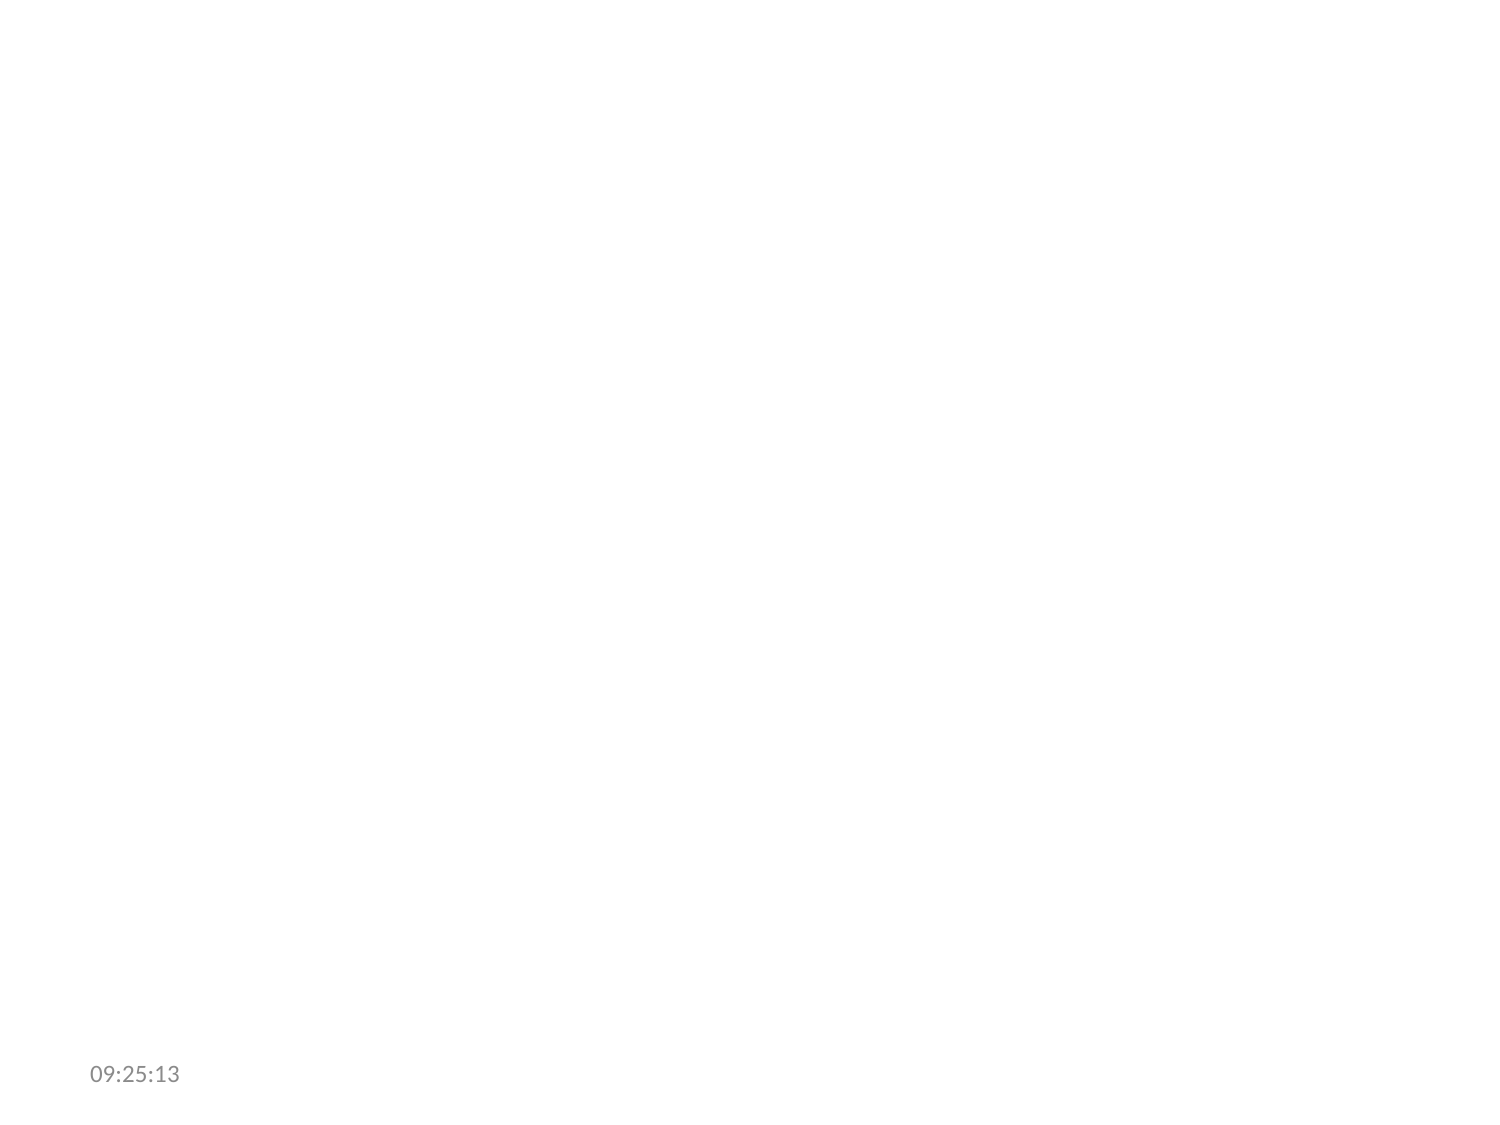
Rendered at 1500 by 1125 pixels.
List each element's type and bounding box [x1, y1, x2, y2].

slide_number [75, 1042, 425, 1103]
